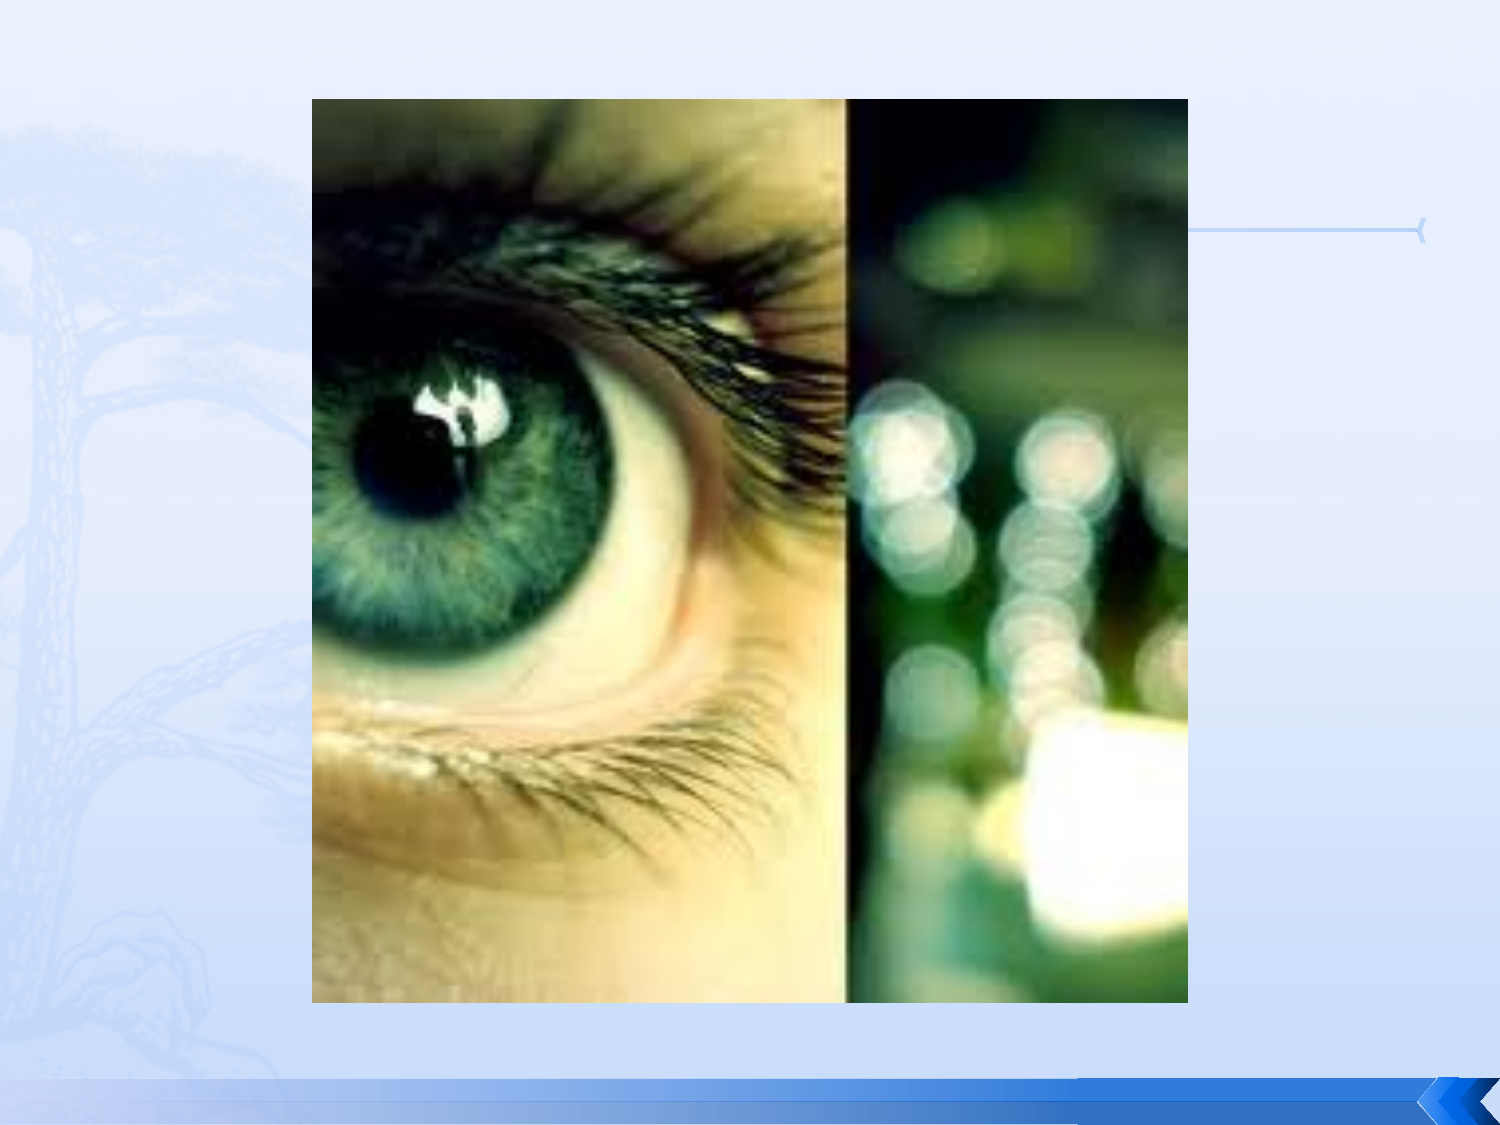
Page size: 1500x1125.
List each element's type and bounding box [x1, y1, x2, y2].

picture [311, 99, 1189, 1004]
